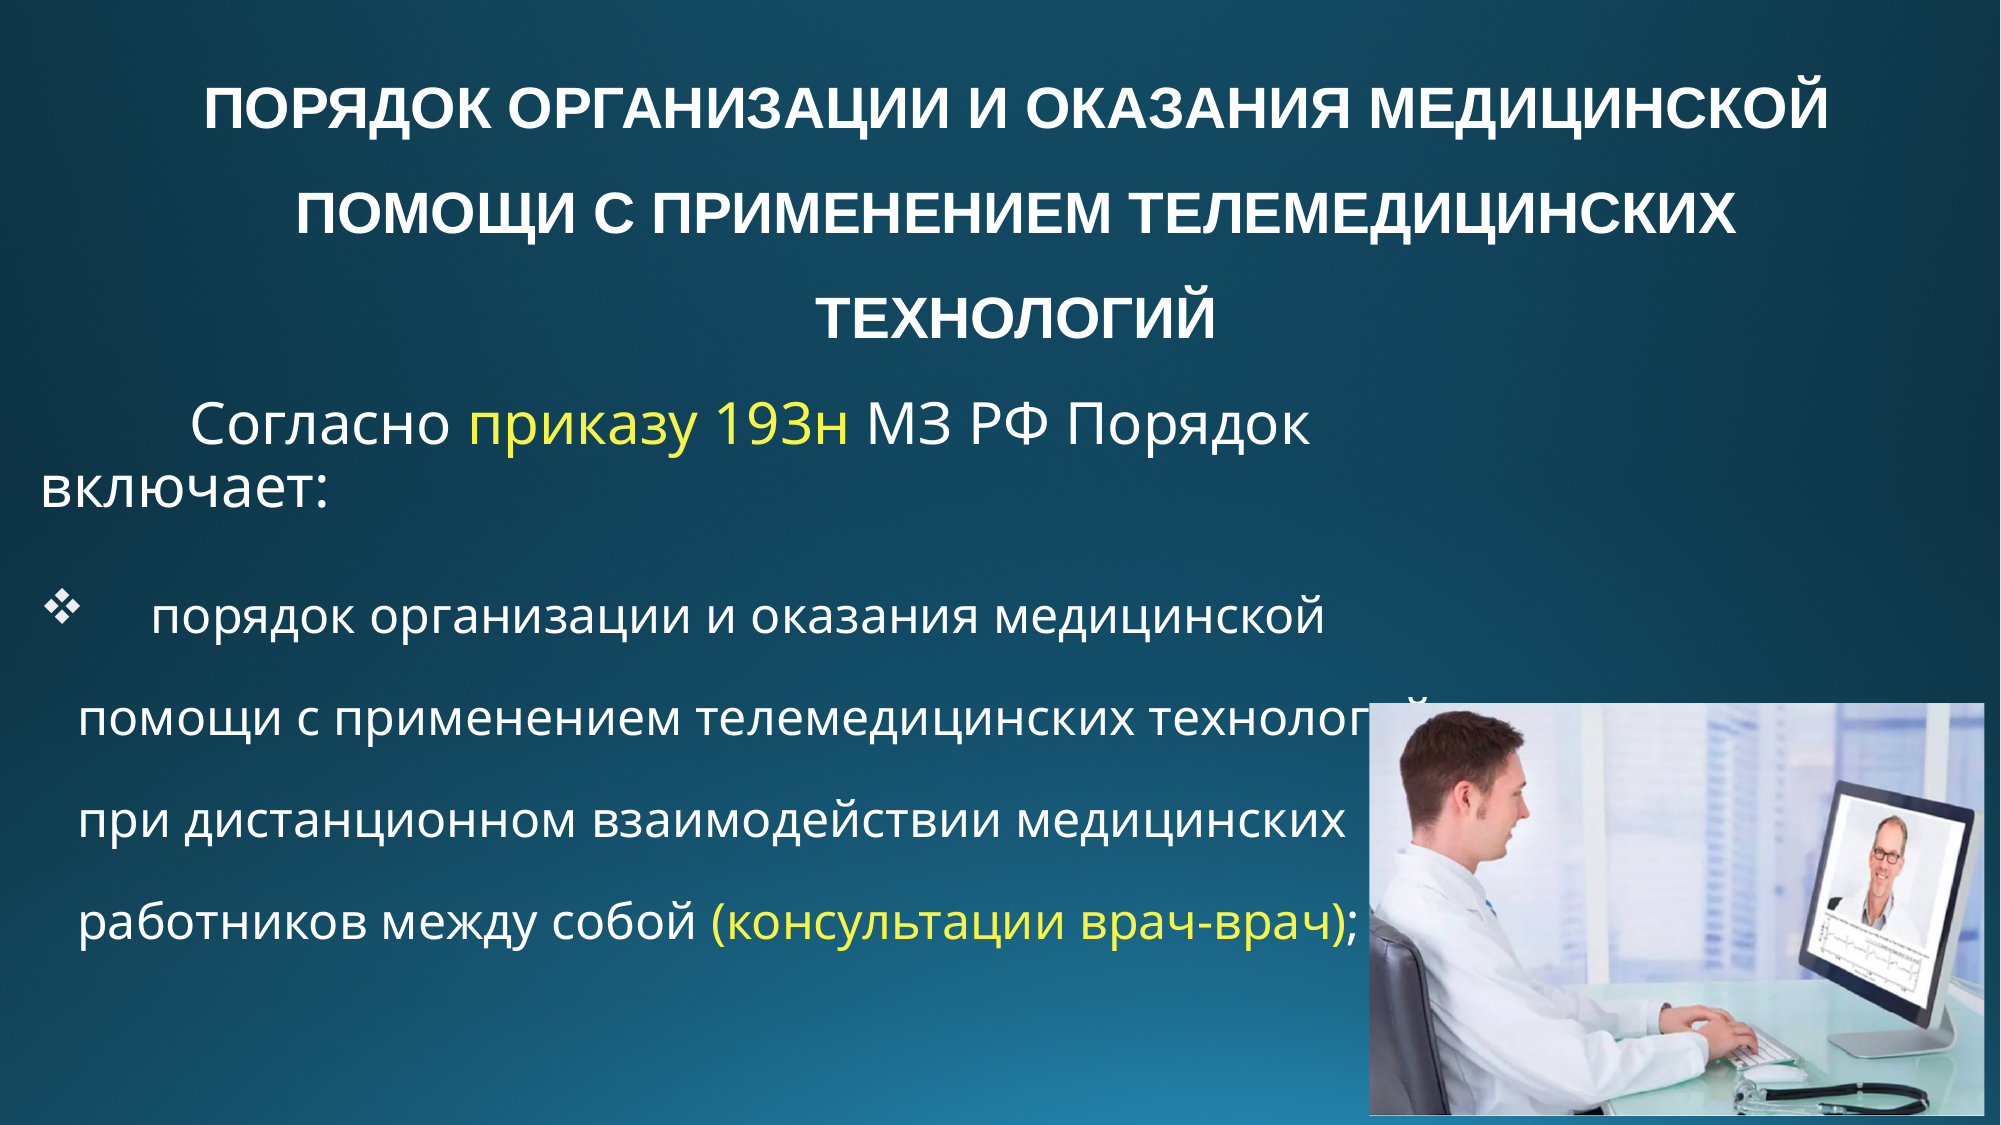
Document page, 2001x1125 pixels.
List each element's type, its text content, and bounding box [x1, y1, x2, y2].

title ПОРЯДОК ОРГАНИЗАЦИИ И ОКАЗАНИЯ МЕДИЦИНСКОЙ ПОМОЩИ С ПРИМЕНЕНИЕМ ТЕЛЕМЕДИЦИНСКИХ ТЕХНОЛОГИЙ [77, 104, 1956, 362]
picture [0, 0, 2001, 1125]
list Согласно приказу 193н МЗ РФ Порядок включает: порядок организации и оказания медицинской помощи с применением телемедицинских технологий при дистанционном взаимодействии медицинских работников между собой (консультации врач-врач); [24, 303, 1501, 1110]
